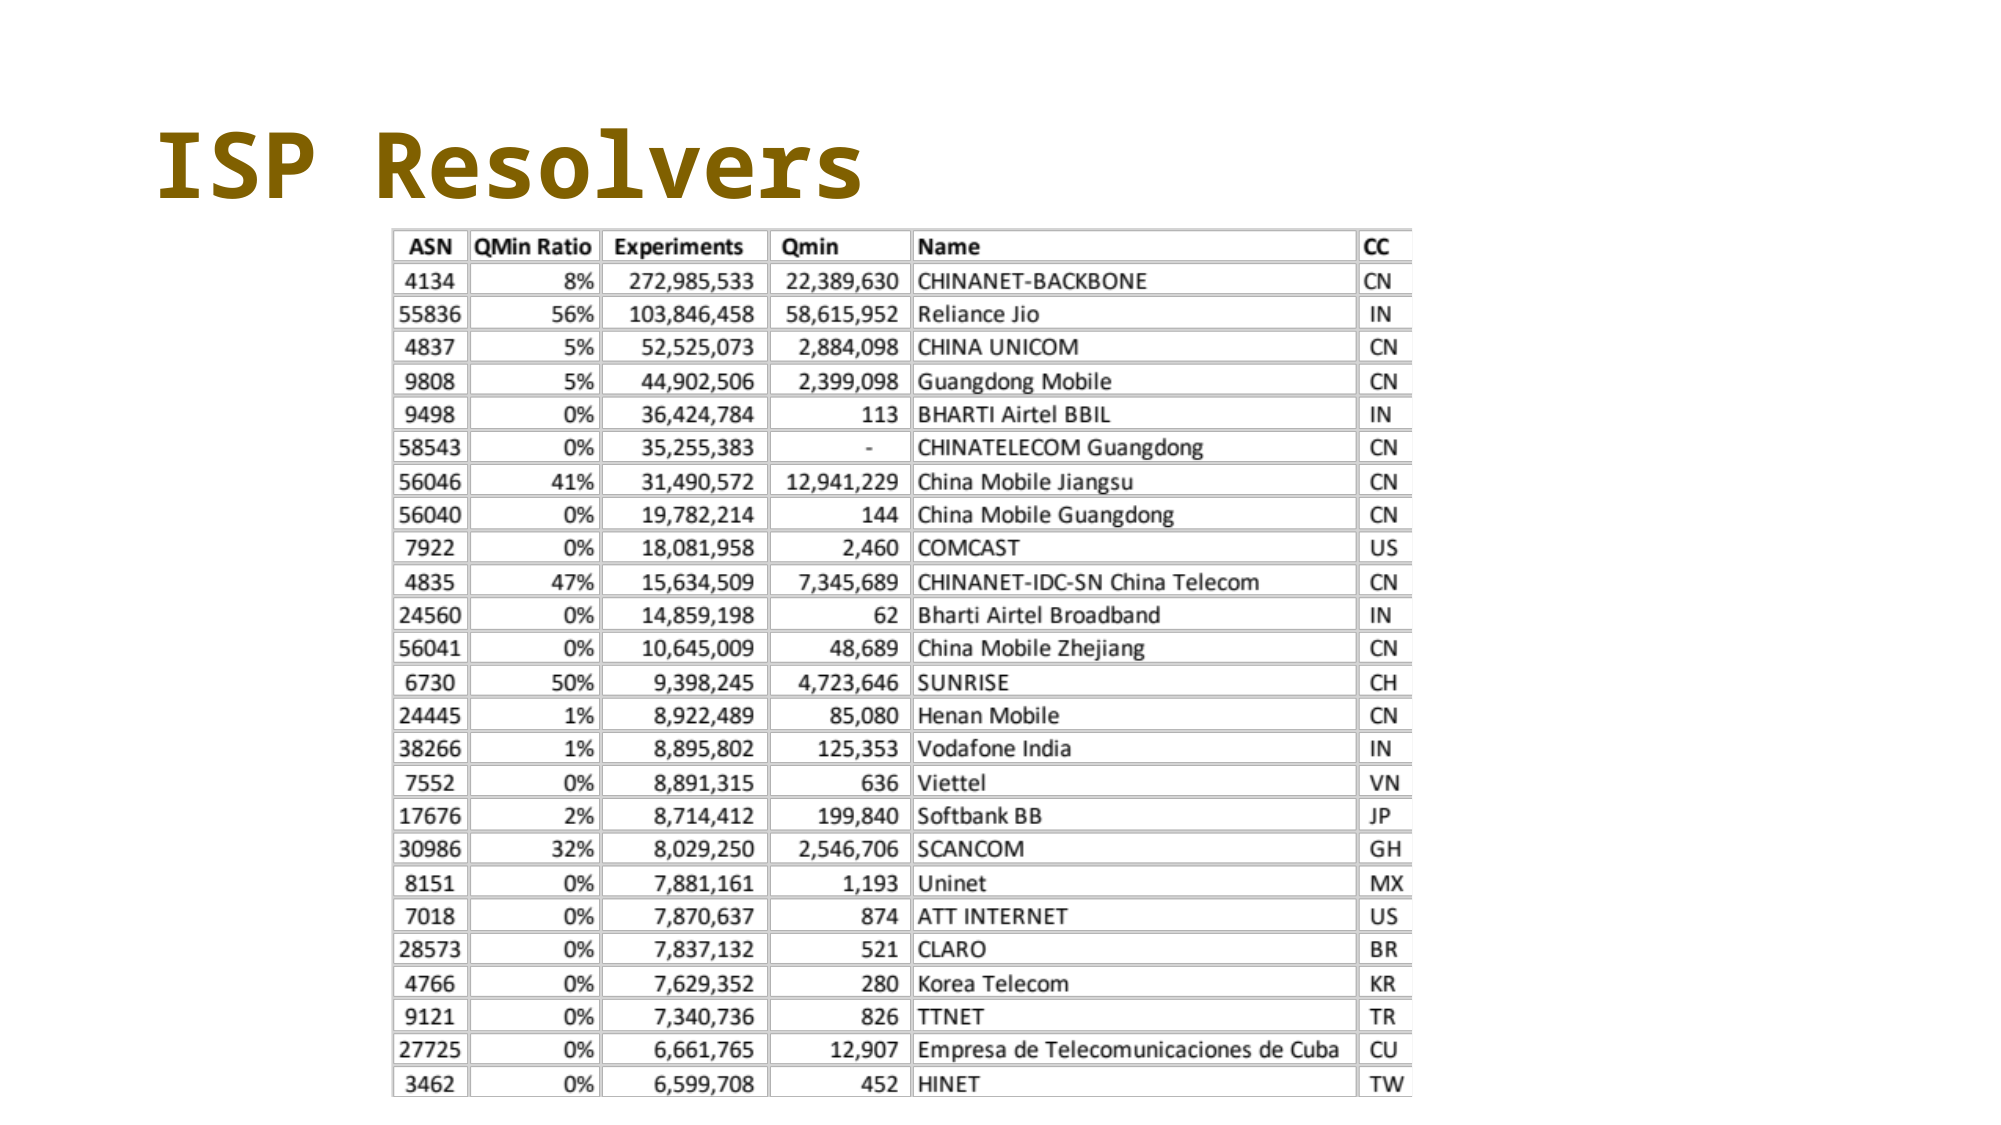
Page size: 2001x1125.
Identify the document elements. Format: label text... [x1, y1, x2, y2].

picture [391, 228, 1413, 1097]
title ISP Resolvers [137, 59, 1863, 278]
